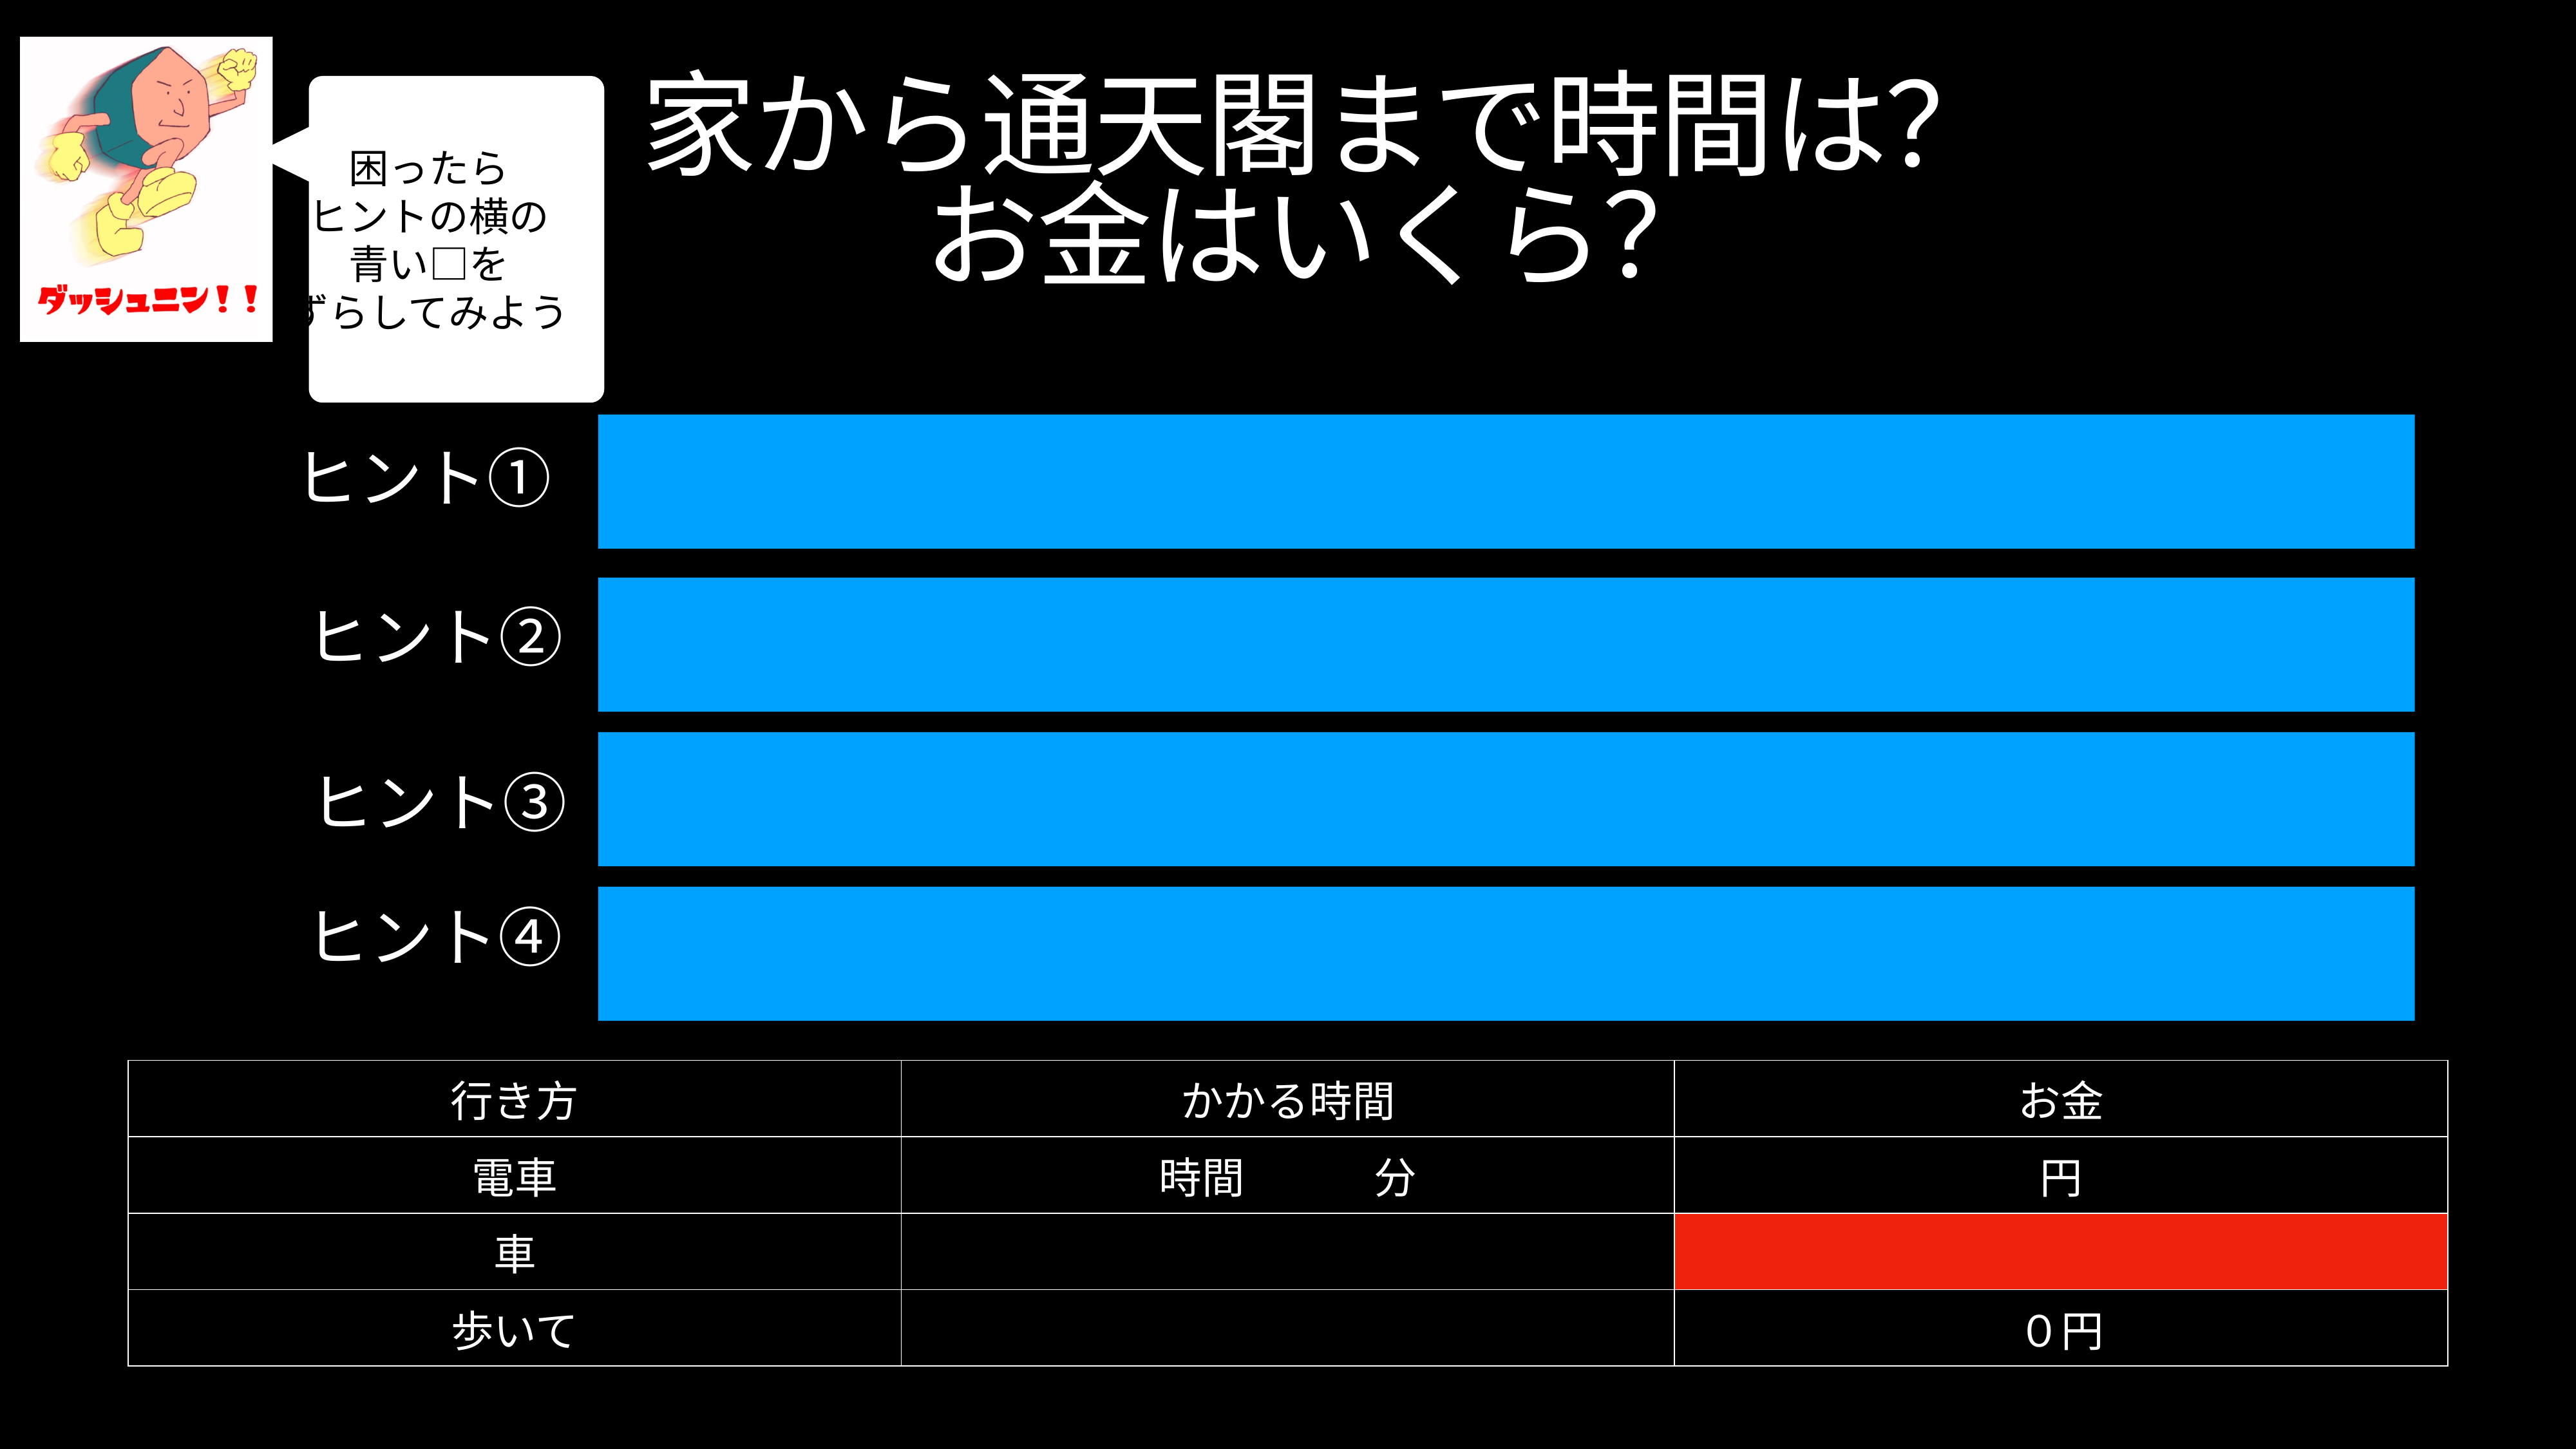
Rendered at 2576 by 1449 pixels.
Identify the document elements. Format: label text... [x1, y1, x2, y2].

table_cell 円 [1675, 1137, 2447, 1213]
table_cell 電車 [129, 1137, 901, 1213]
table_header かかる時間 [902, 1061, 1674, 1136]
picture [19, 37, 273, 342]
text_box [598, 414, 2415, 549]
table_header 行き方 [129, 1061, 901, 1136]
table_cell [1675, 1214, 2447, 1289]
text_box [598, 577, 2415, 712]
table_cell 車 [129, 1214, 901, 1289]
text_box [598, 886, 2415, 1021]
text_box ヒント② 通天閣と入れてみよう [300, 600, 598, 681]
text_box ヒント③ ルートをタップ [303, 765, 598, 846]
list 家から通天閣まで時間は？ お金はいくら？ [160, 0, 2483, 395]
table_cell [902, 1290, 1674, 1365]
table_cell ０円 [1675, 1290, 2447, 1365]
text_box [598, 732, 2415, 867]
text_box ヒント④ 上の□に自分の住所を入力してみよう。下は「通天閣」 [299, 900, 598, 981]
text_box 困ったら ヒントの横の 青い□を ずらしてみよう [273, 75, 605, 403]
text_box ヒント① グーグルマップを使ってみよう。「グーグルマップ」と検索 [289, 441, 598, 522]
table_cell 歩いて [129, 1290, 901, 1365]
table_cell 時間 分 [902, 1137, 1674, 1213]
table_cell [902, 1214, 1674, 1289]
table_header お金 [1675, 1061, 2447, 1136]
